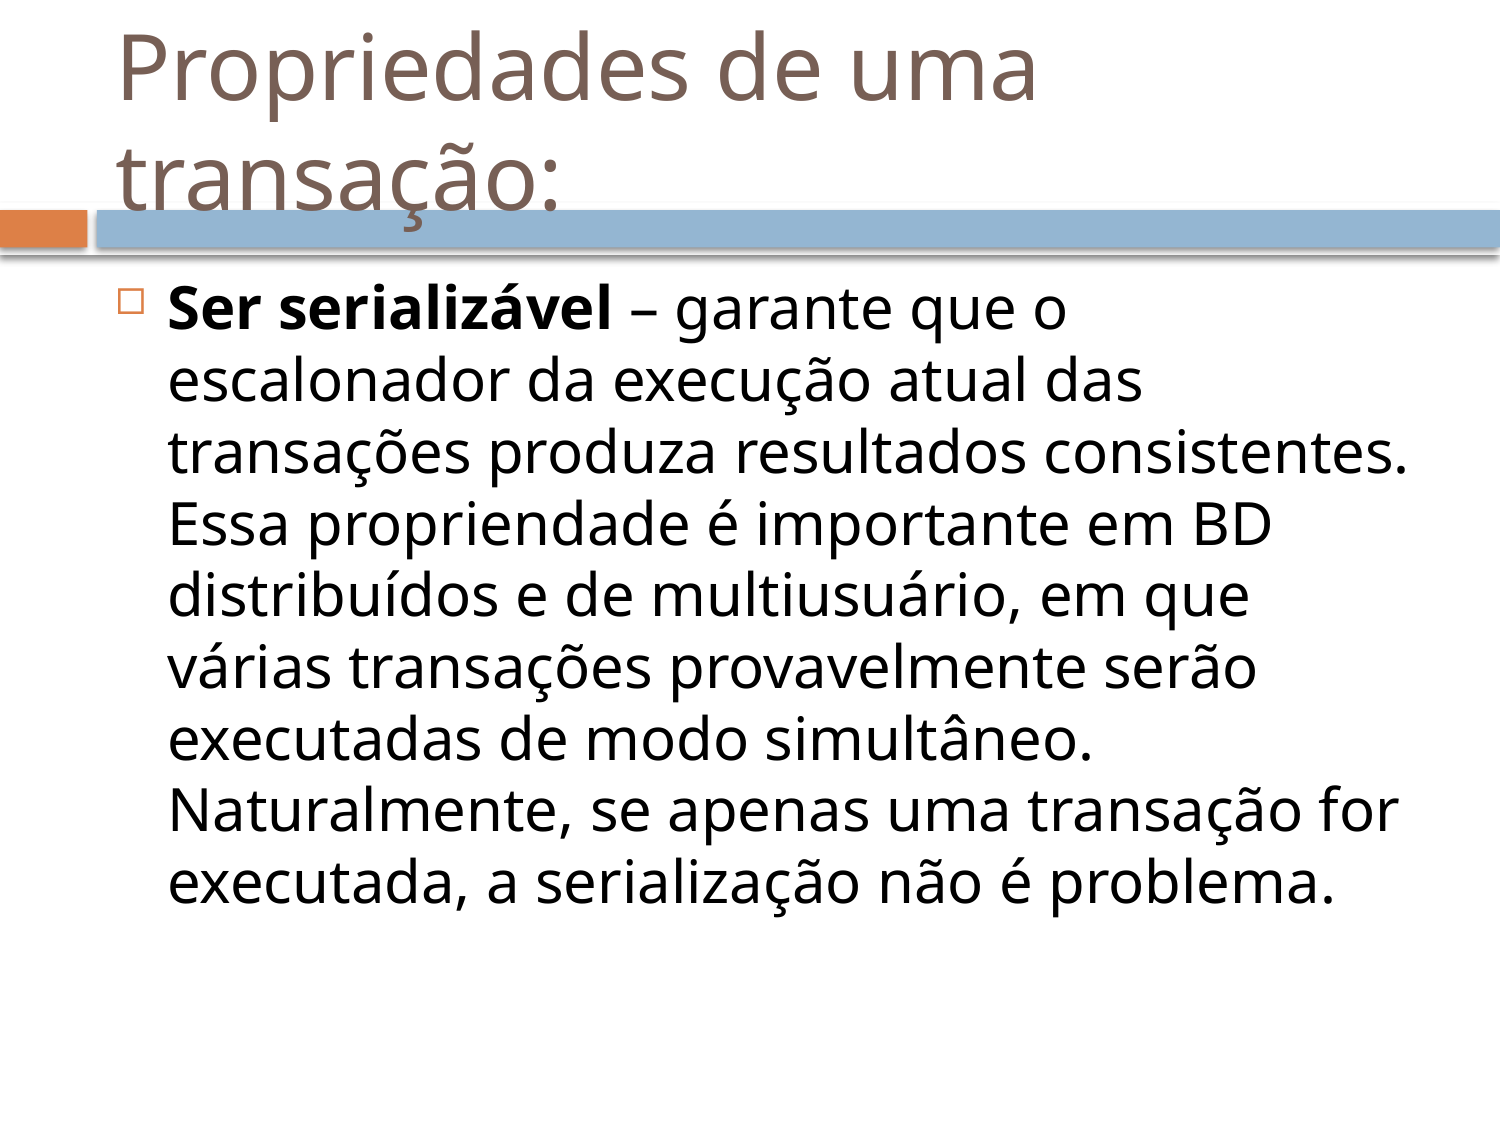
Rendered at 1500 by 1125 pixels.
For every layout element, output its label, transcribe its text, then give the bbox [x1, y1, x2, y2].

list Ser serializável – garante que o escalonador da execução atual das transações produza resultados consistentes. Essa propriendade é importante em BD distribuídos e de multiusuário, em que várias transações provavelmente serão executadas de modo simultâneo. Naturalmente, se apenas uma transação for executada, a serialização não é problema. [100, 262, 1438, 1000]
title Propriedades de uma transação: [100, 37, 1438, 200]
